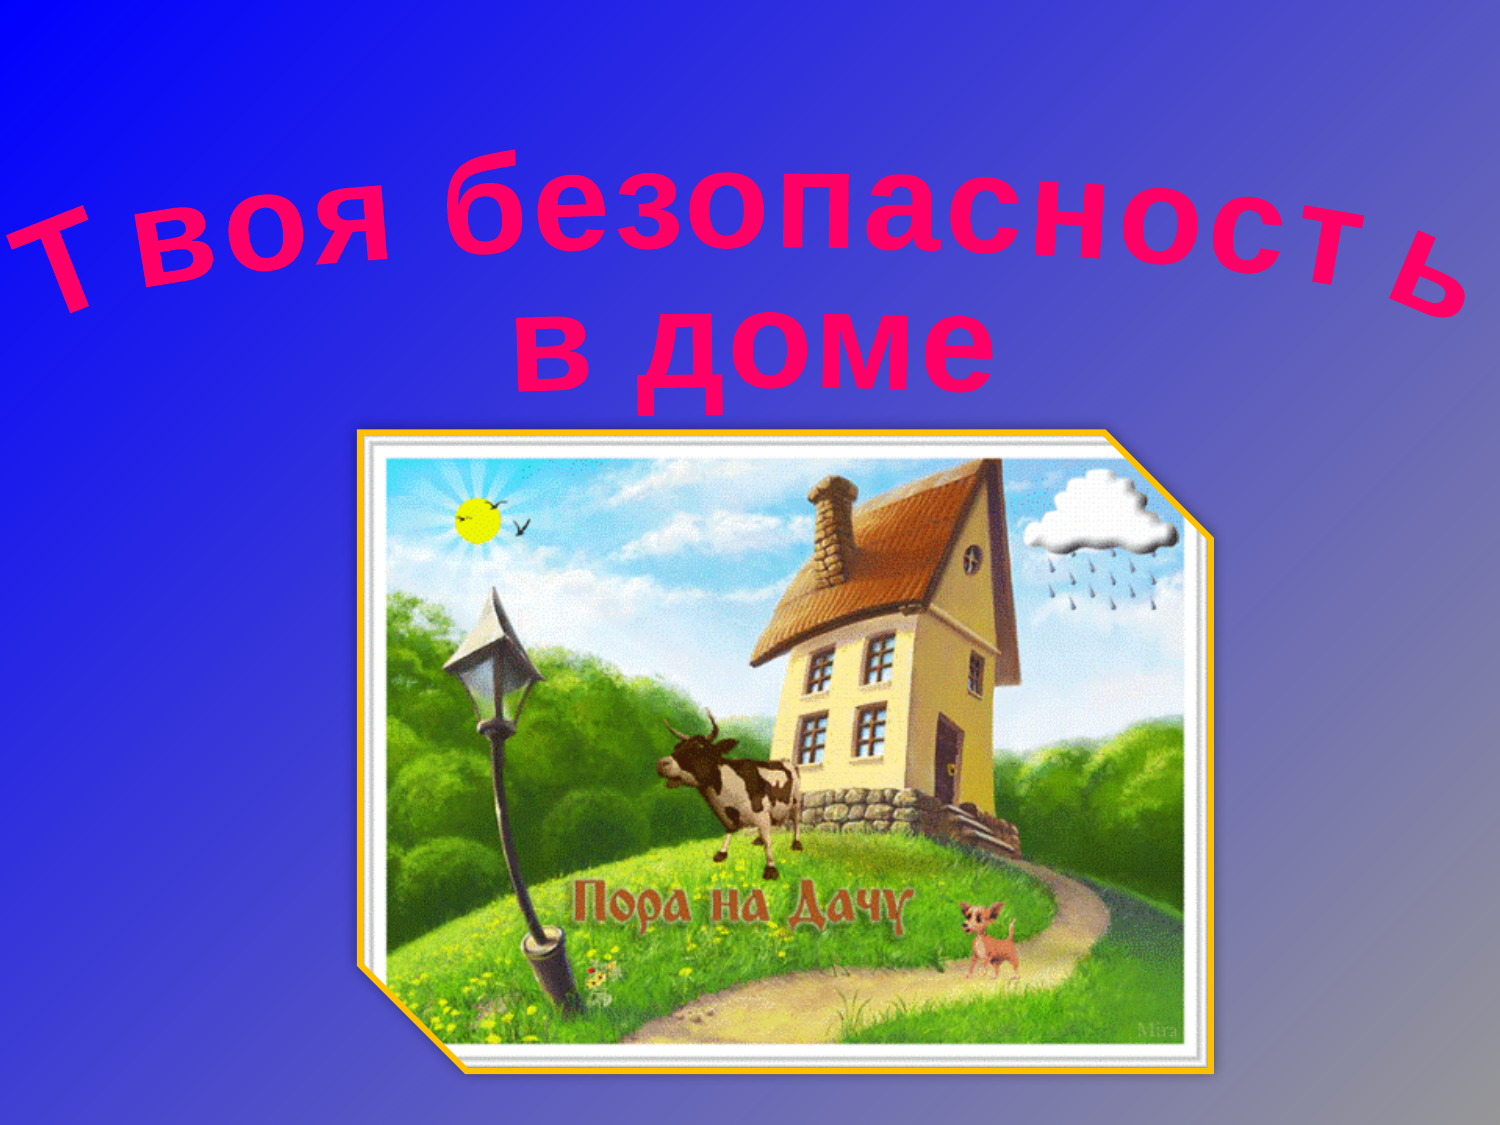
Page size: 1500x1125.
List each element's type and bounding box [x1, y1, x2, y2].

picture [359, 432, 1211, 1072]
